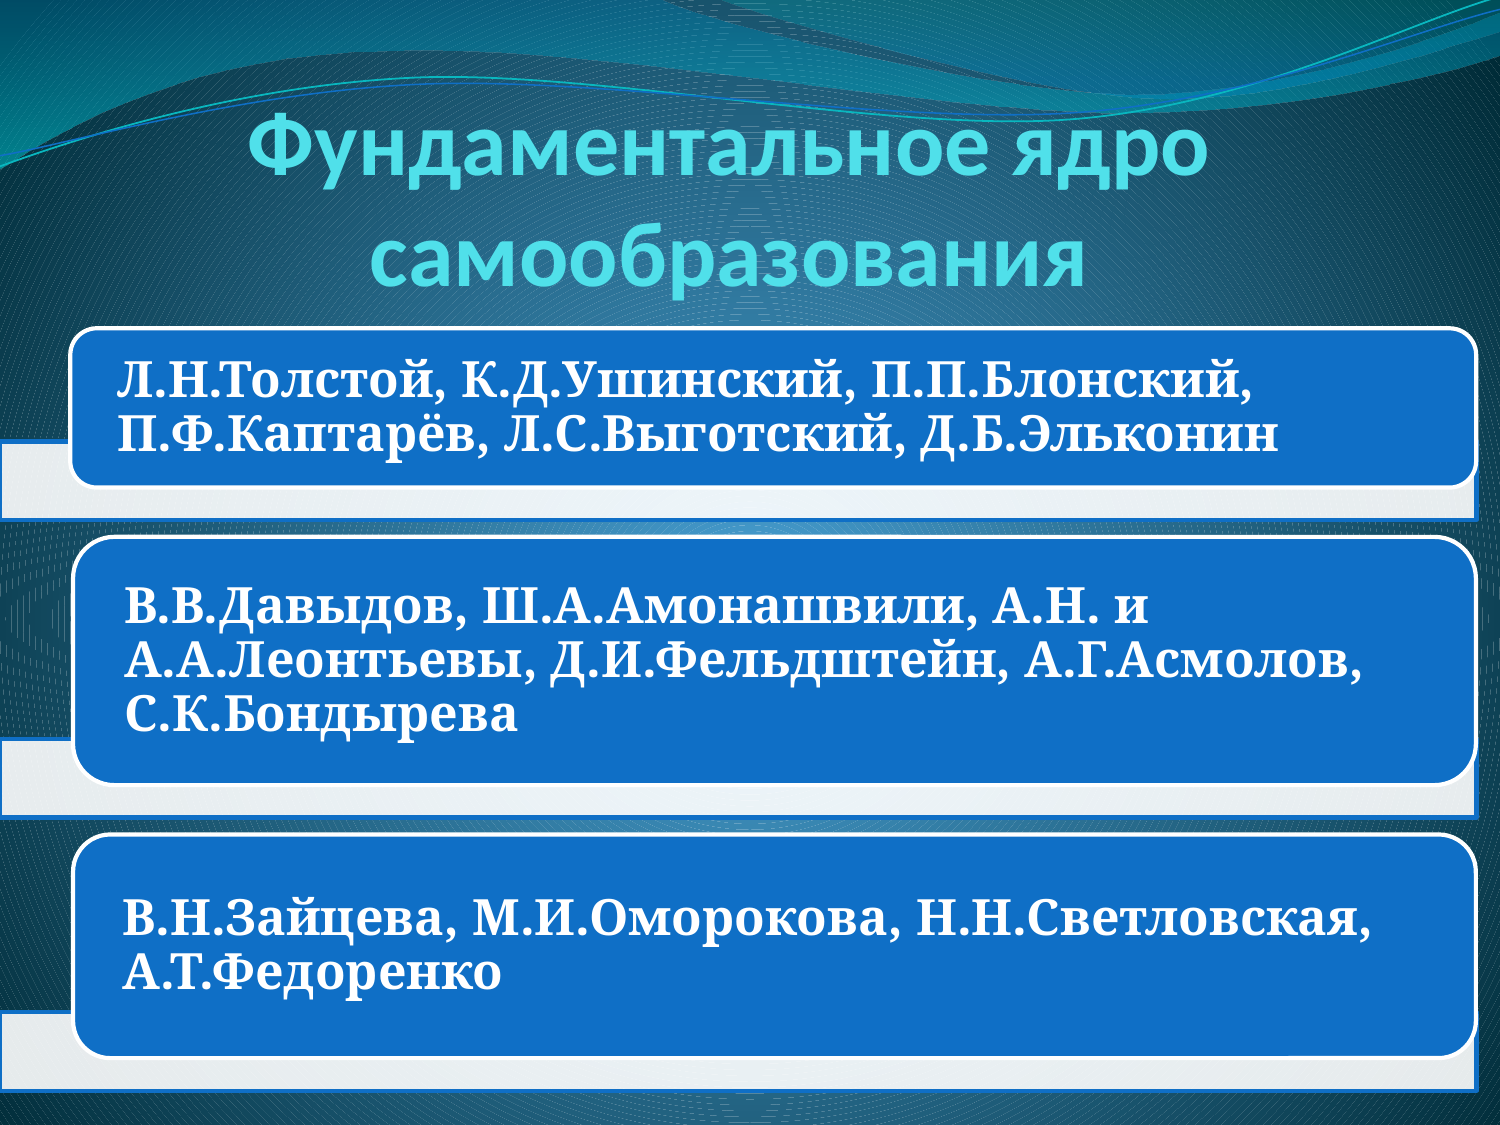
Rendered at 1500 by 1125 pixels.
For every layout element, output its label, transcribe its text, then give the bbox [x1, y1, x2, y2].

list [0, 317, 1477, 1102]
title Фундаментальное ядро самообразования [87, 81, 1376, 305]
